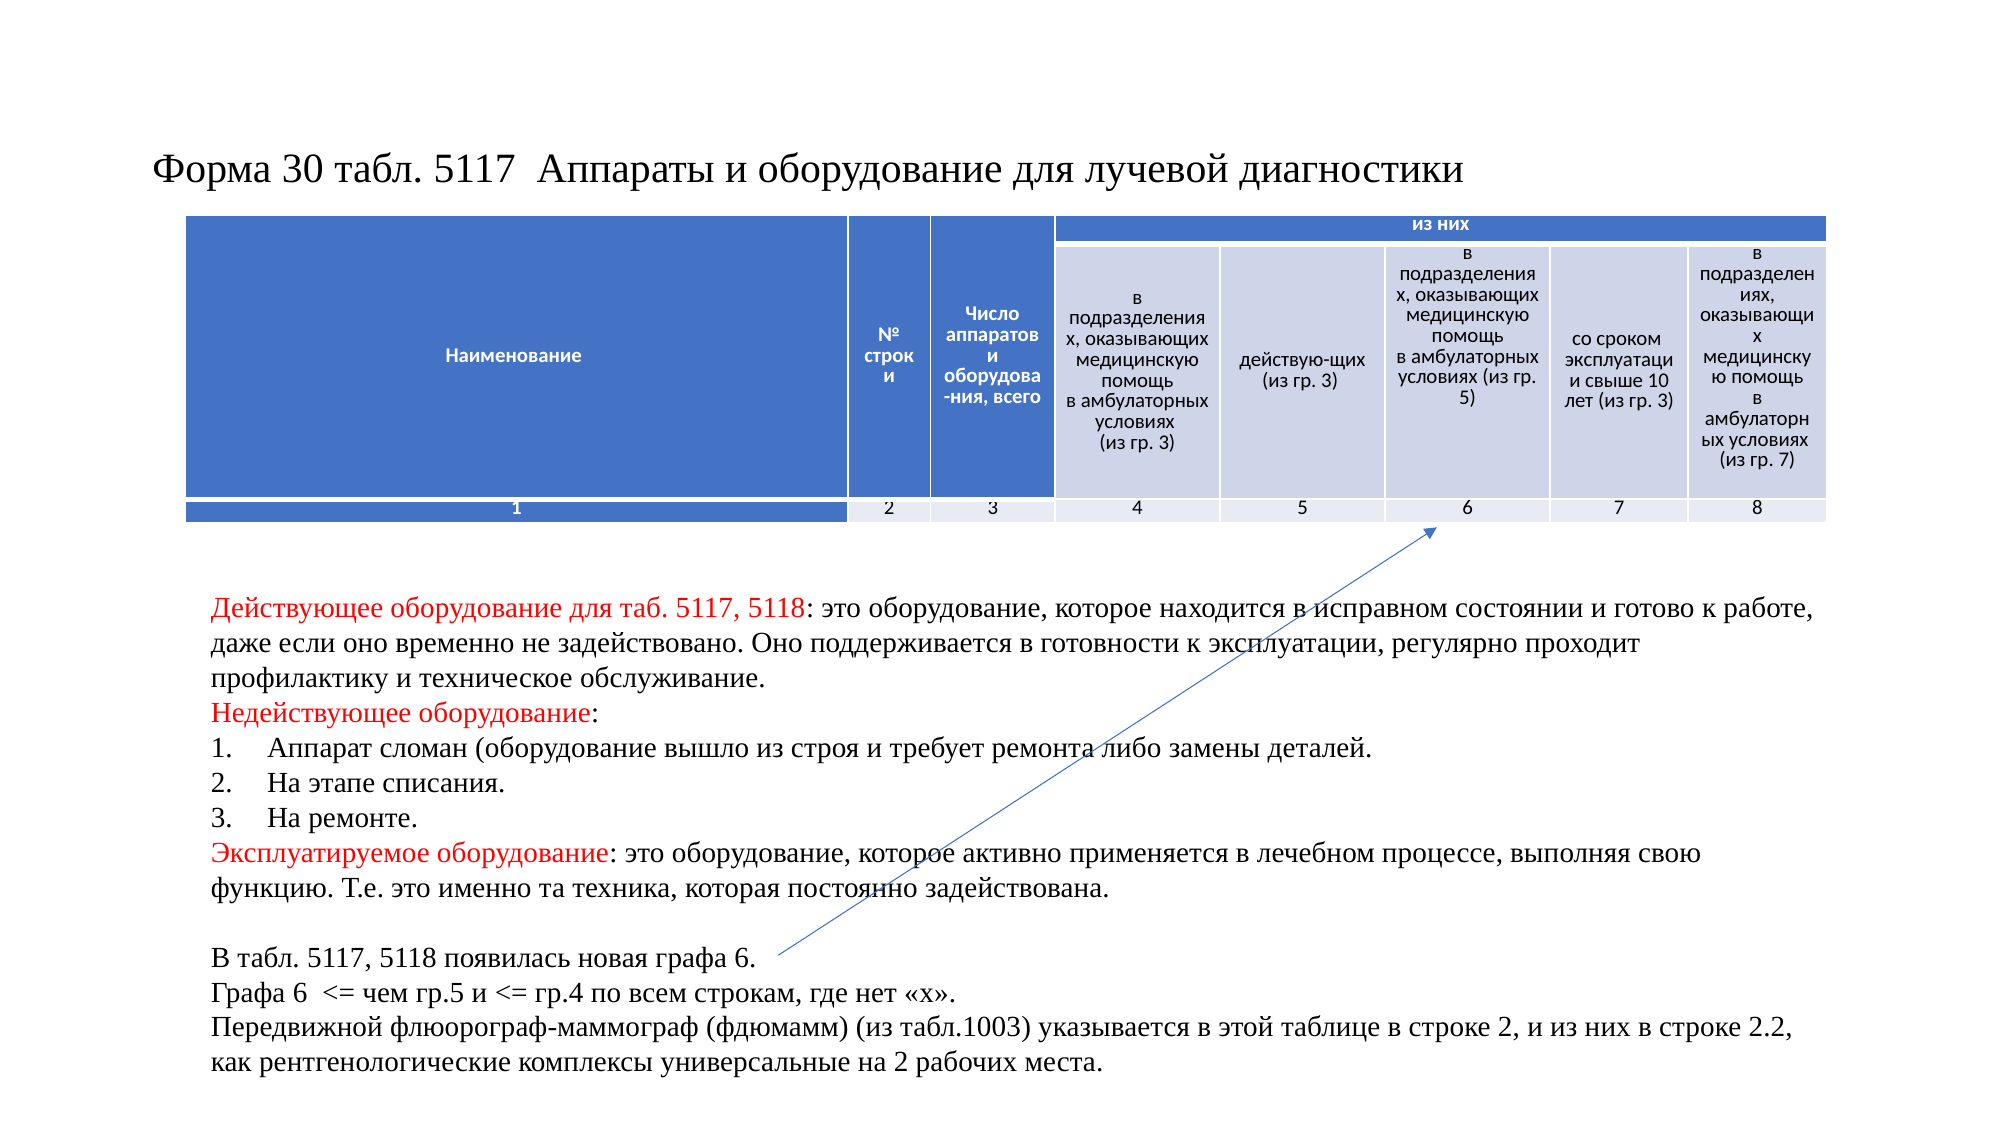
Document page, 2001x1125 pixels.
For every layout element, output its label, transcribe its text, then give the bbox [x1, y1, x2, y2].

table_header из них [1056, 216, 1826, 241]
table_cell 6 [1386, 500, 1549, 522]
table_header Наименование [186, 216, 847, 497]
table_header Число аппаратов и оборудова-ния, всего [931, 216, 1054, 497]
table_cell 1 [186, 502, 847, 522]
text_box Действующее оборудование для таб. 5117, 5118: это оборудование, которое находится в исправном состоянии и готово к работе, даже если оно временно не задействовано. Оно поддерживается в готовности к эксплуатации, регулярно проходит профилактику и техническое обслуживание. Недействующее оборудование: Аппарат сломан (оборудование вышло из строя и требует ремонта либо замены деталей. На этапе списания. На ремонте. Эксплуатируемое оборудование: это оборудование, которое активно применяется в лечебном процессе, выполняя свою функцию. Т.е. это именно та техника, которая постоянно задействована. В табл. 5117, 5118 появилась новая графа 6. Графа 6 <= чем гр.5 и <= гр.4 по всем строкам, где нет «x». Передвижной флюорограф-маммограф (фдюмамм) (из табл.1003) указывается в этой таблице в строке 2, и из них в строке 2.2, как рентгенологические комплексы универсальные на 2 рабочих места. [196, 580, 1838, 1086]
table_cell действую-щих (из гр. 3) [1221, 247, 1384, 498]
table_cell 7 [1551, 500, 1687, 522]
table_cell 3 [931, 502, 1054, 522]
table_cell в подразделениях, оказывающих медицинскую помощь в амбулаторных условиях (из гр. 3) [1056, 247, 1219, 498]
table_cell в подразделениях, оказывающих медицинскую помощь в амбулаторных условиях (из гр. 7) [1689, 247, 1826, 498]
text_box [778, 527, 1437, 956]
title Форма 30 табл. 5117 Аппараты и оборудование для лучевой диагностики [137, 59, 1863, 278]
table_cell в подразделениях, оказывающих медицинскую помощь в амбулаторных условиях (из гр. 5) [1386, 247, 1549, 498]
table_header № строки [849, 216, 930, 497]
table_cell со сроком эксплуатации свыше 10 лет (из гр. 3) [1551, 247, 1687, 498]
table_cell 2 [849, 502, 930, 522]
table_cell 5 [1221, 500, 1384, 522]
table_cell 4 [1056, 500, 1219, 522]
table_cell 8 [1689, 500, 1826, 522]
